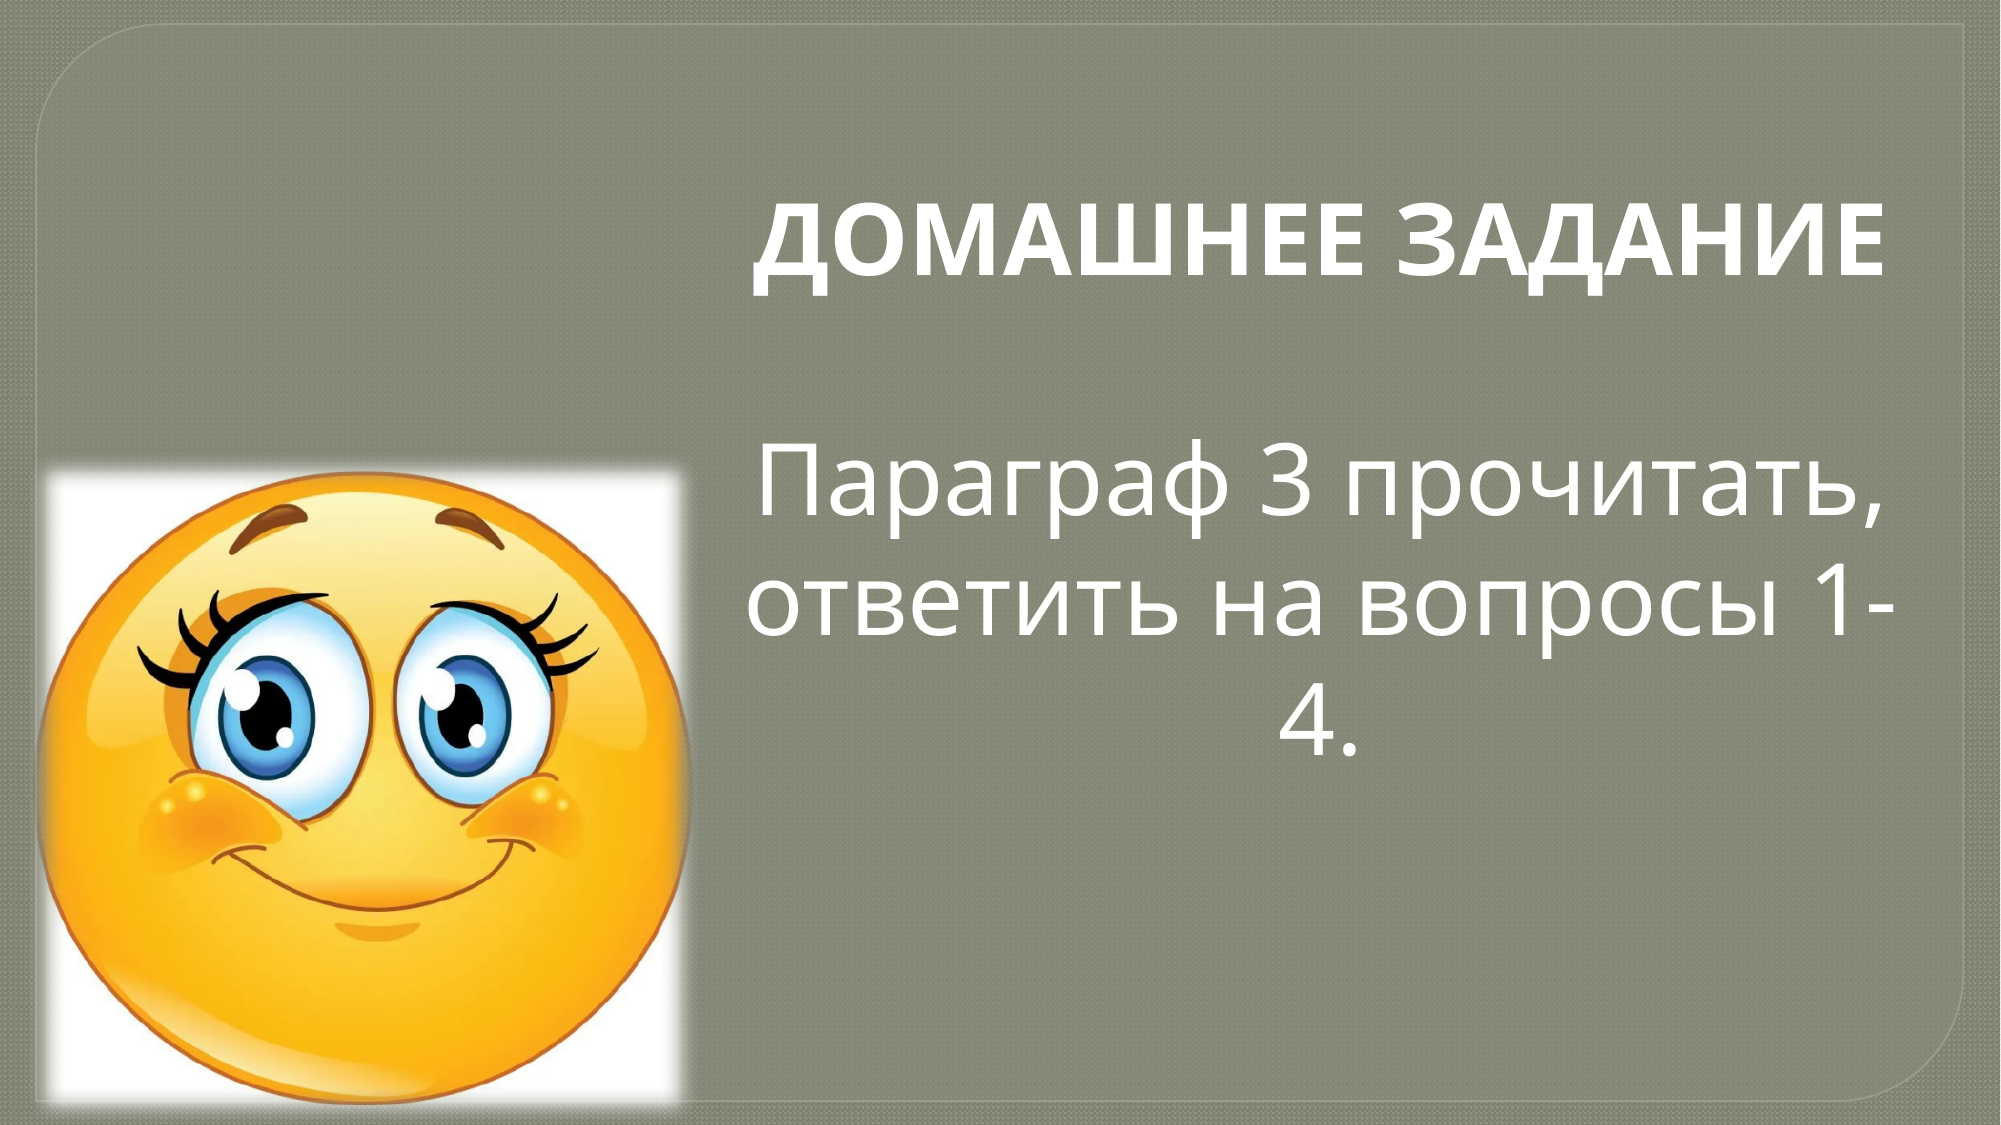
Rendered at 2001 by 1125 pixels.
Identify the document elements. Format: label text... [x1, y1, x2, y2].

picture [26, 451, 700, 1125]
title ДОМАШНЕЕ ЗАДАНИЕ Параграф 3 прочитать, ответить на вопросы 1-4. [699, 308, 1934, 1023]
